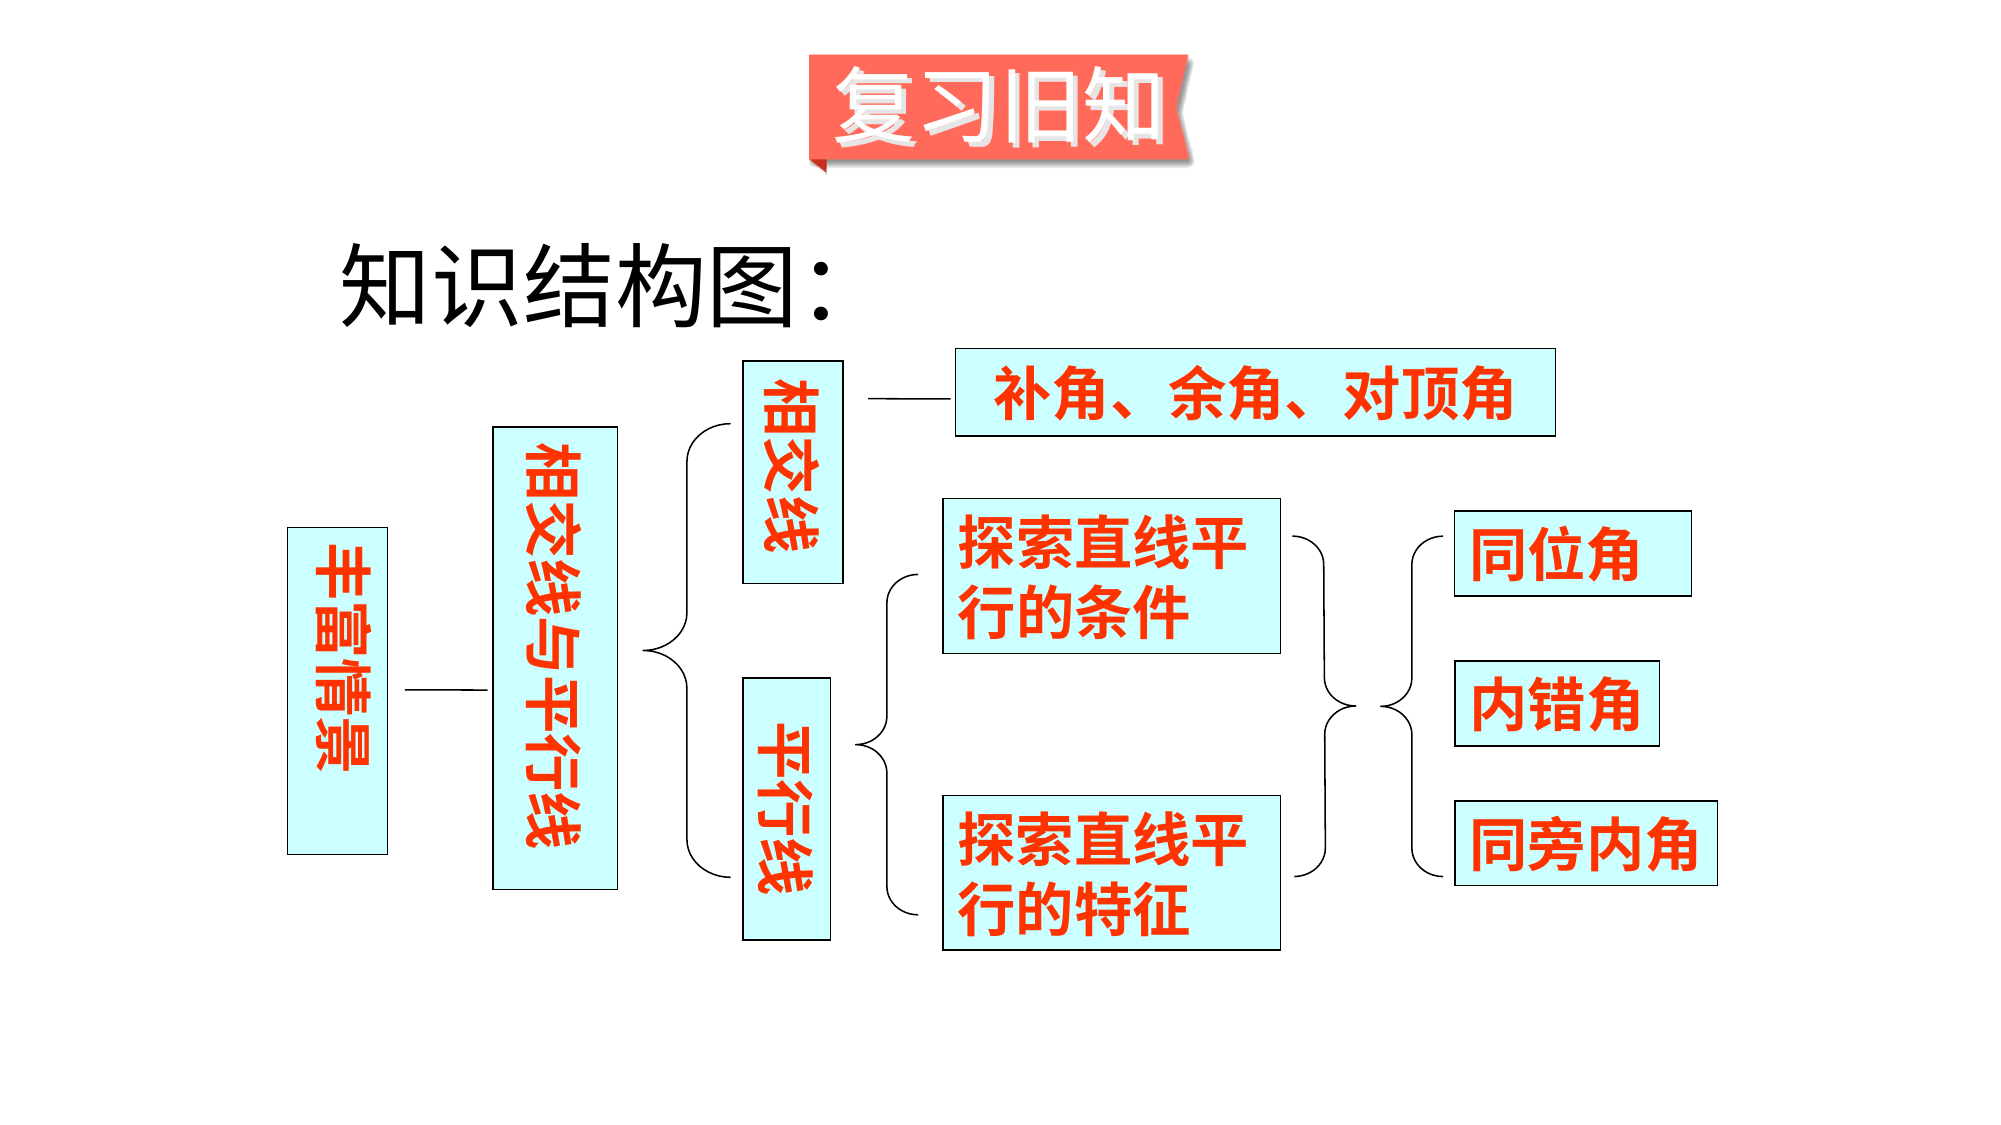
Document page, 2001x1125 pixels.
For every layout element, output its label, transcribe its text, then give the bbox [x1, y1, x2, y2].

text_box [287, 348, 1718, 951]
title 知识结构图： [324, 197, 1675, 348]
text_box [799, 30, 1248, 256]
